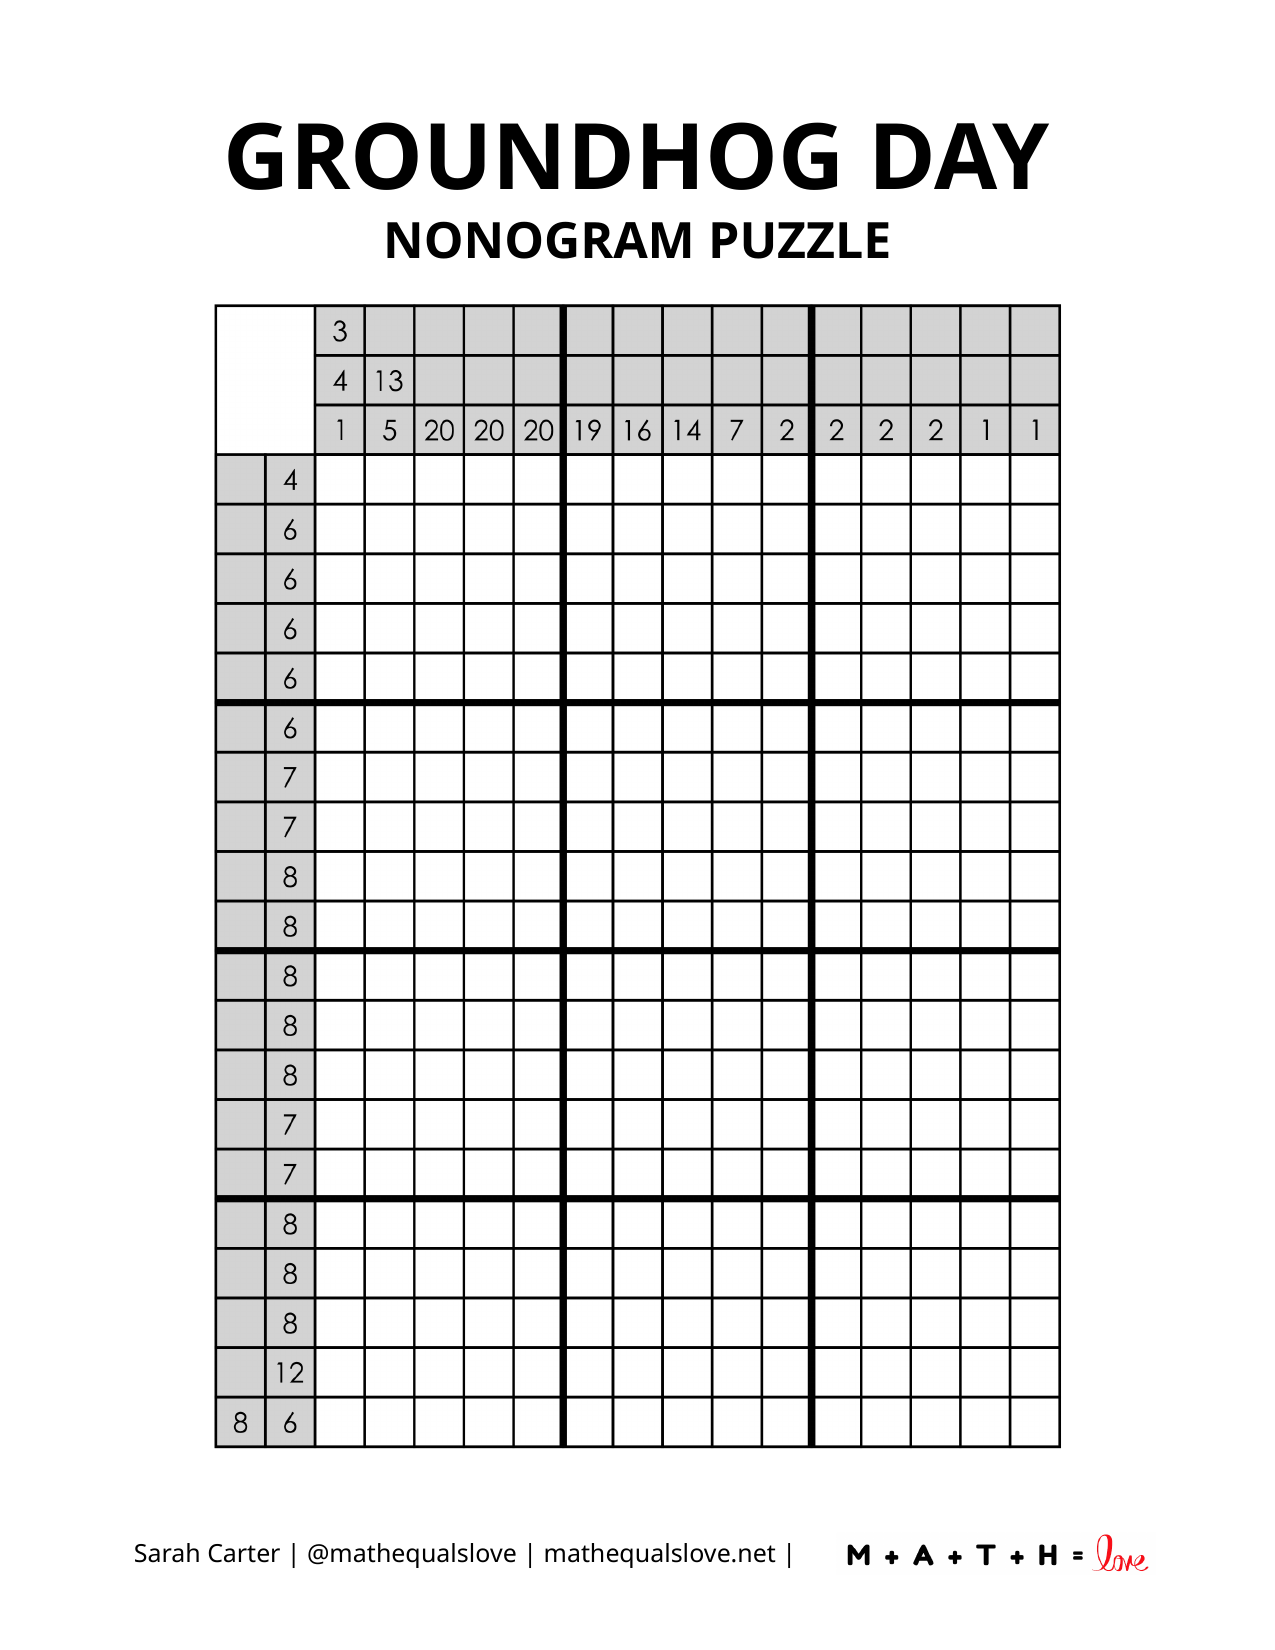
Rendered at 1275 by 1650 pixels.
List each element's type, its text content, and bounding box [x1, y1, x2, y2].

picture [213, 303, 1062, 1449]
picture [835, 1532, 1157, 1576]
text_box GROUNDHOG DAY [97, 97, 1177, 208]
text_box NONOGRAM PUZZLE [318, 201, 957, 277]
text_box Sarah Carter | @mathequalslove | mathequalslove.net | [119, 1529, 1199, 1575]
